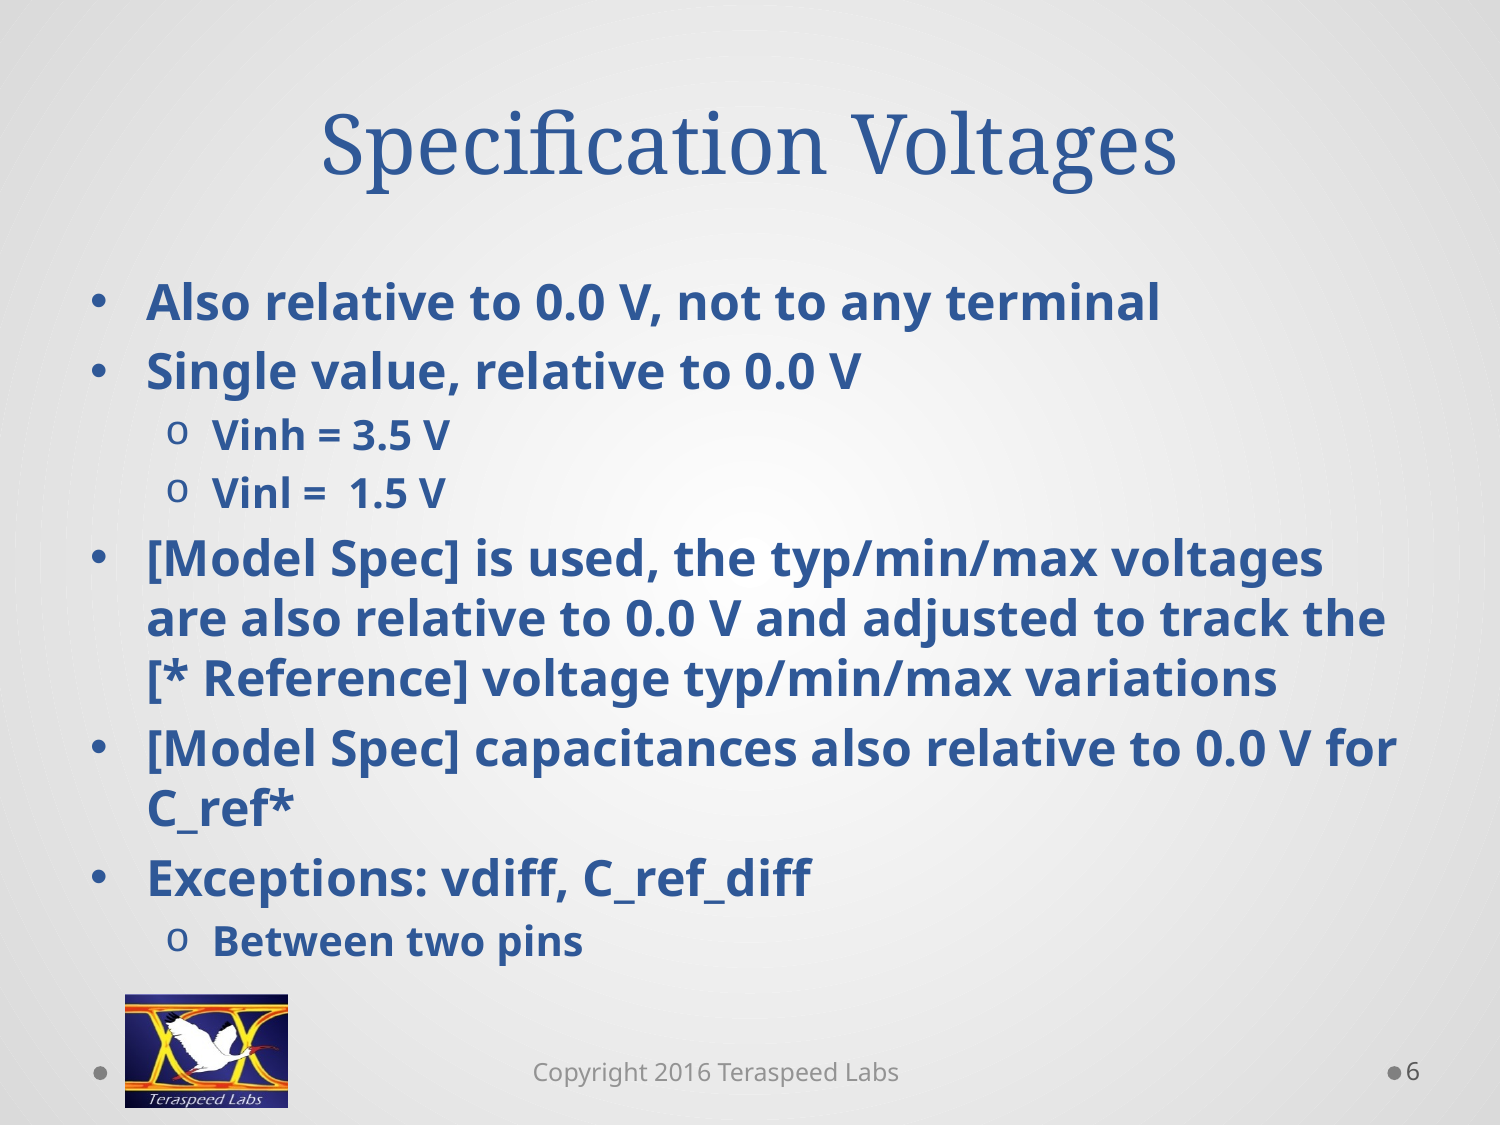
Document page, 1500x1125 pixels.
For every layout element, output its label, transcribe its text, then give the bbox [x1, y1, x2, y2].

slide_number 6 [1401, 1042, 1494, 1103]
footer Copyright 2016 Teraspeed Labs [525, 1043, 993, 1103]
title Specification Voltages [75, 0, 1425, 262]
list Also relative to 0.0 V, not to any terminal Single value, relative to 0.0 V Vinh = 3.5 V Vinl = 1.5 V [Model Spec] is used, the typ/min/max voltages are also relative to 0.0 V and adjusted to track the [* Reference] voltage typ/min/max variations [Model Spec] capacitances also relative to 0.0 V for C_ref* Exceptions: vdiff, C_ref_diff Between two pins [75, 262, 1425, 1005]
picture [125, 1005, 288, 1108]
